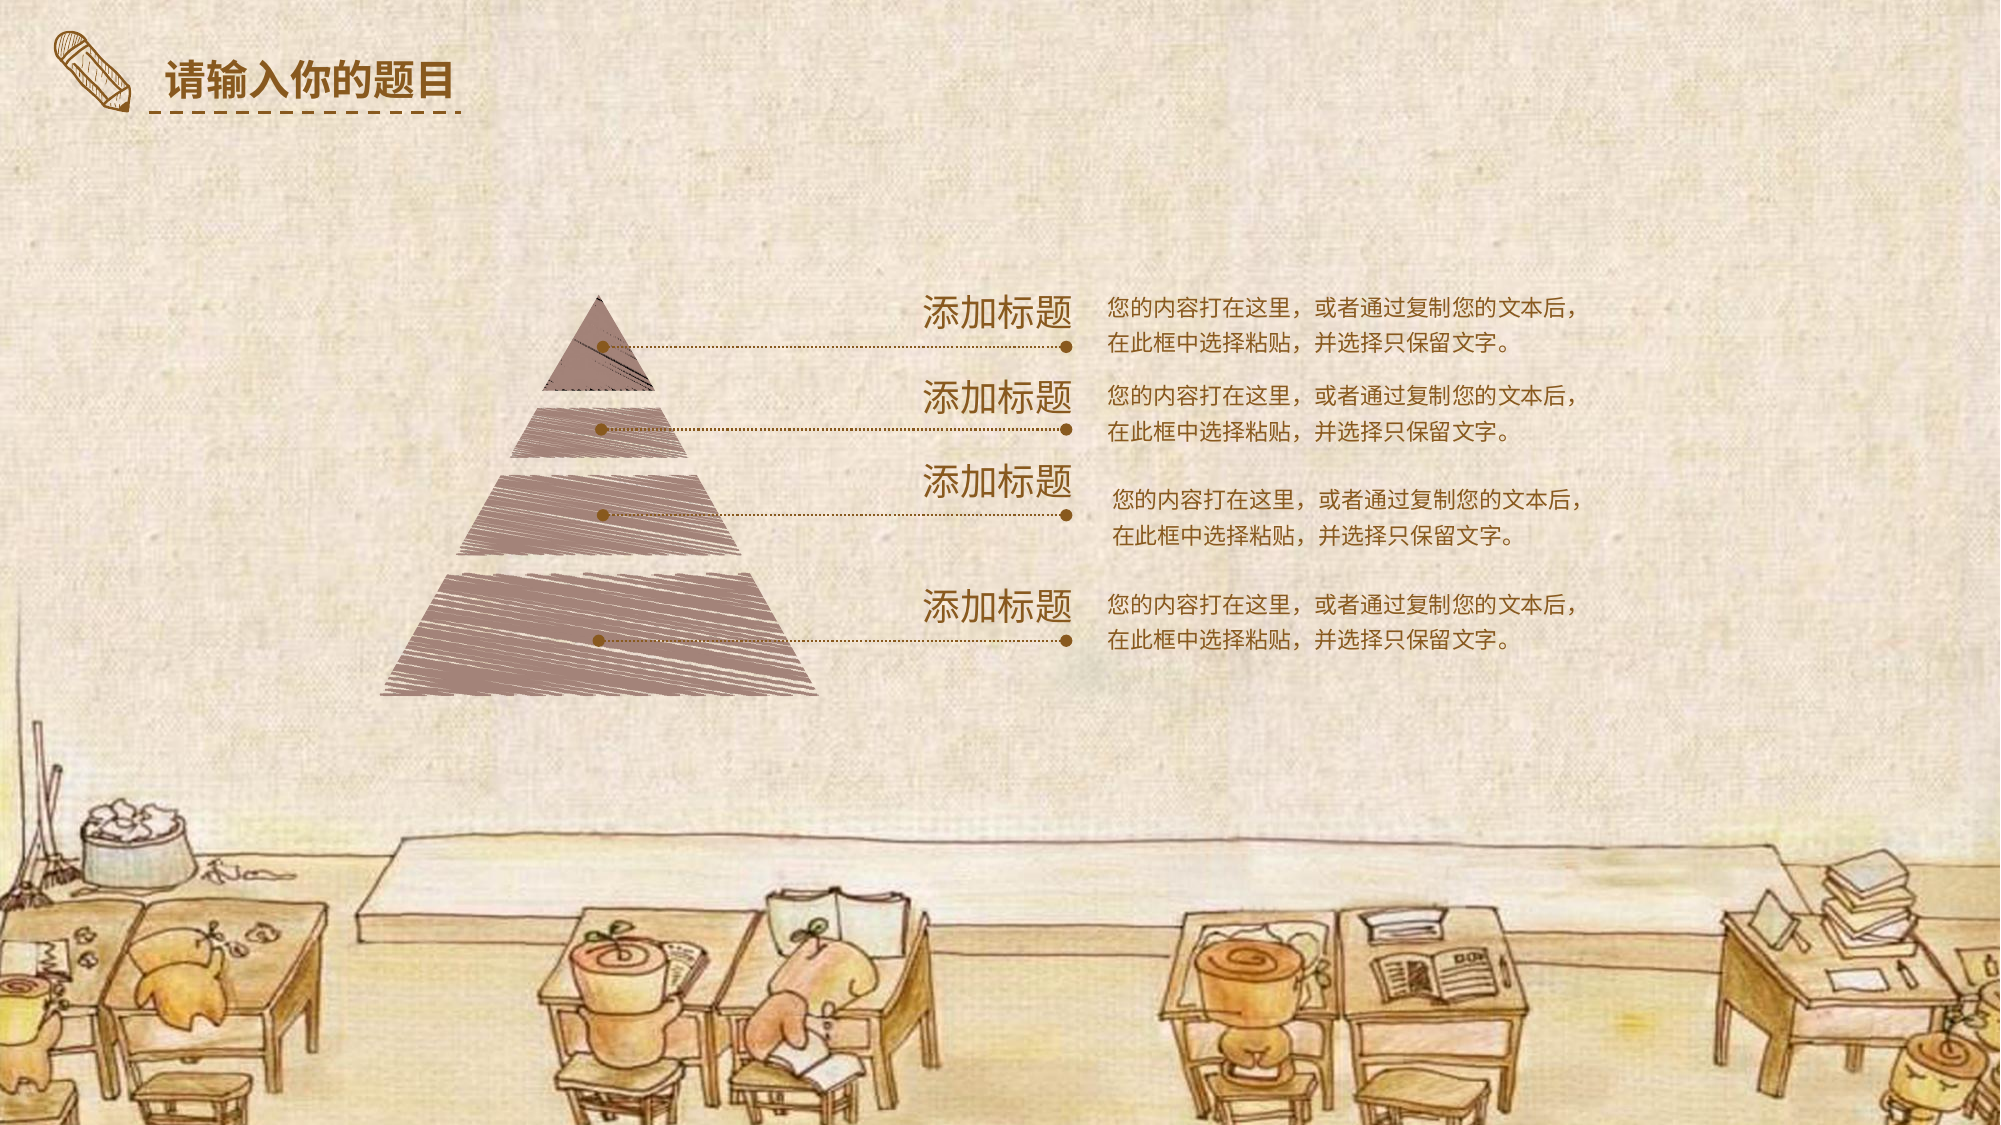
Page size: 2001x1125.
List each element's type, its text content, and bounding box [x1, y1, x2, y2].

text_box 您的内容打在这里，或者通过复制您的文本后，在此框中选择粘贴，并选择只保留文字。 [1095, 367, 1593, 451]
text_box [540, 292, 657, 392]
text_box 添加标题 [910, 452, 1085, 510]
text_box 您的内容打在这里，或者通过复制您的文本后，在此框中选择粘贴，并选择只保留文字。 [1100, 471, 1598, 555]
picture [0, 0, 2000, 1125]
text_box 添加标题 [910, 282, 1085, 340]
text_box 您的内容打在这里，或者通过复制您的文本后，在此框中选择粘贴，并选择只保留文字。 [1095, 576, 1593, 660]
text_box [507, 406, 691, 459]
text_box [453, 473, 744, 557]
text_box 您的内容打在这里，或者通过复制您的文本后，在此框中选择粘贴，并选择只保留文字。 [1095, 279, 1593, 363]
text_box 添加标题 [910, 367, 1085, 425]
text_box 添加标题 [910, 576, 1085, 634]
text_box [376, 571, 822, 698]
